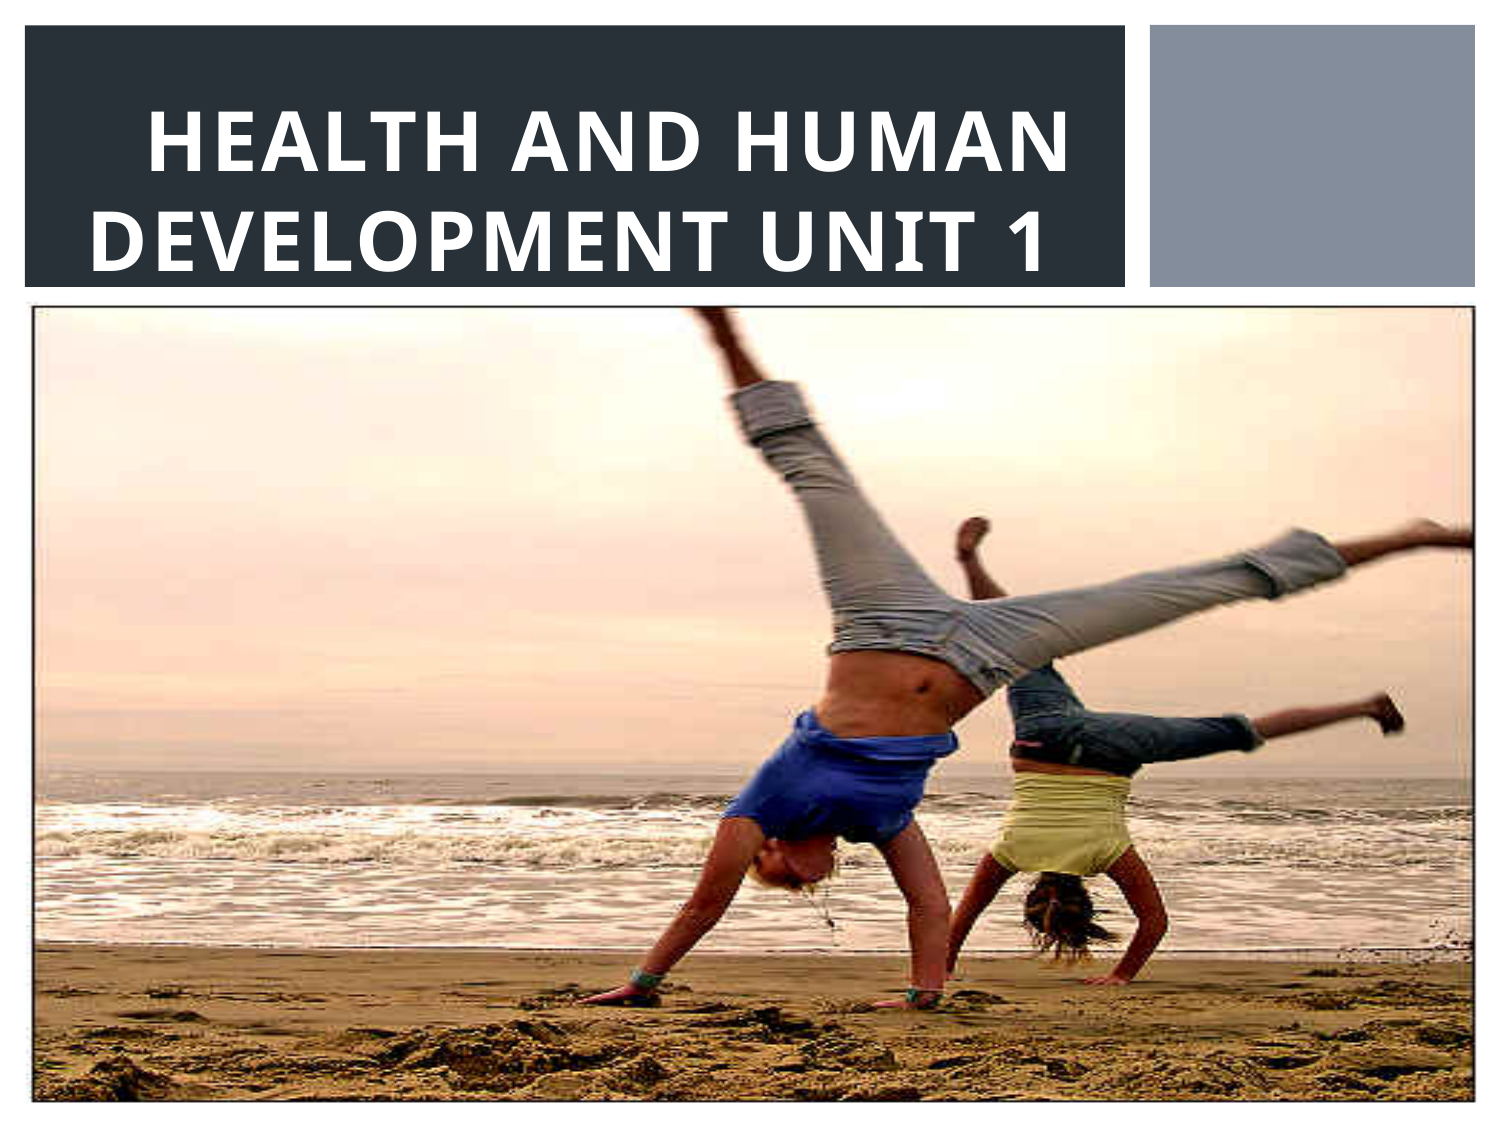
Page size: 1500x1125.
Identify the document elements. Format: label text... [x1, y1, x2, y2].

title Health and Human Development Unit 1 [53, 67, 1093, 286]
picture [3, 287, 1500, 1123]
